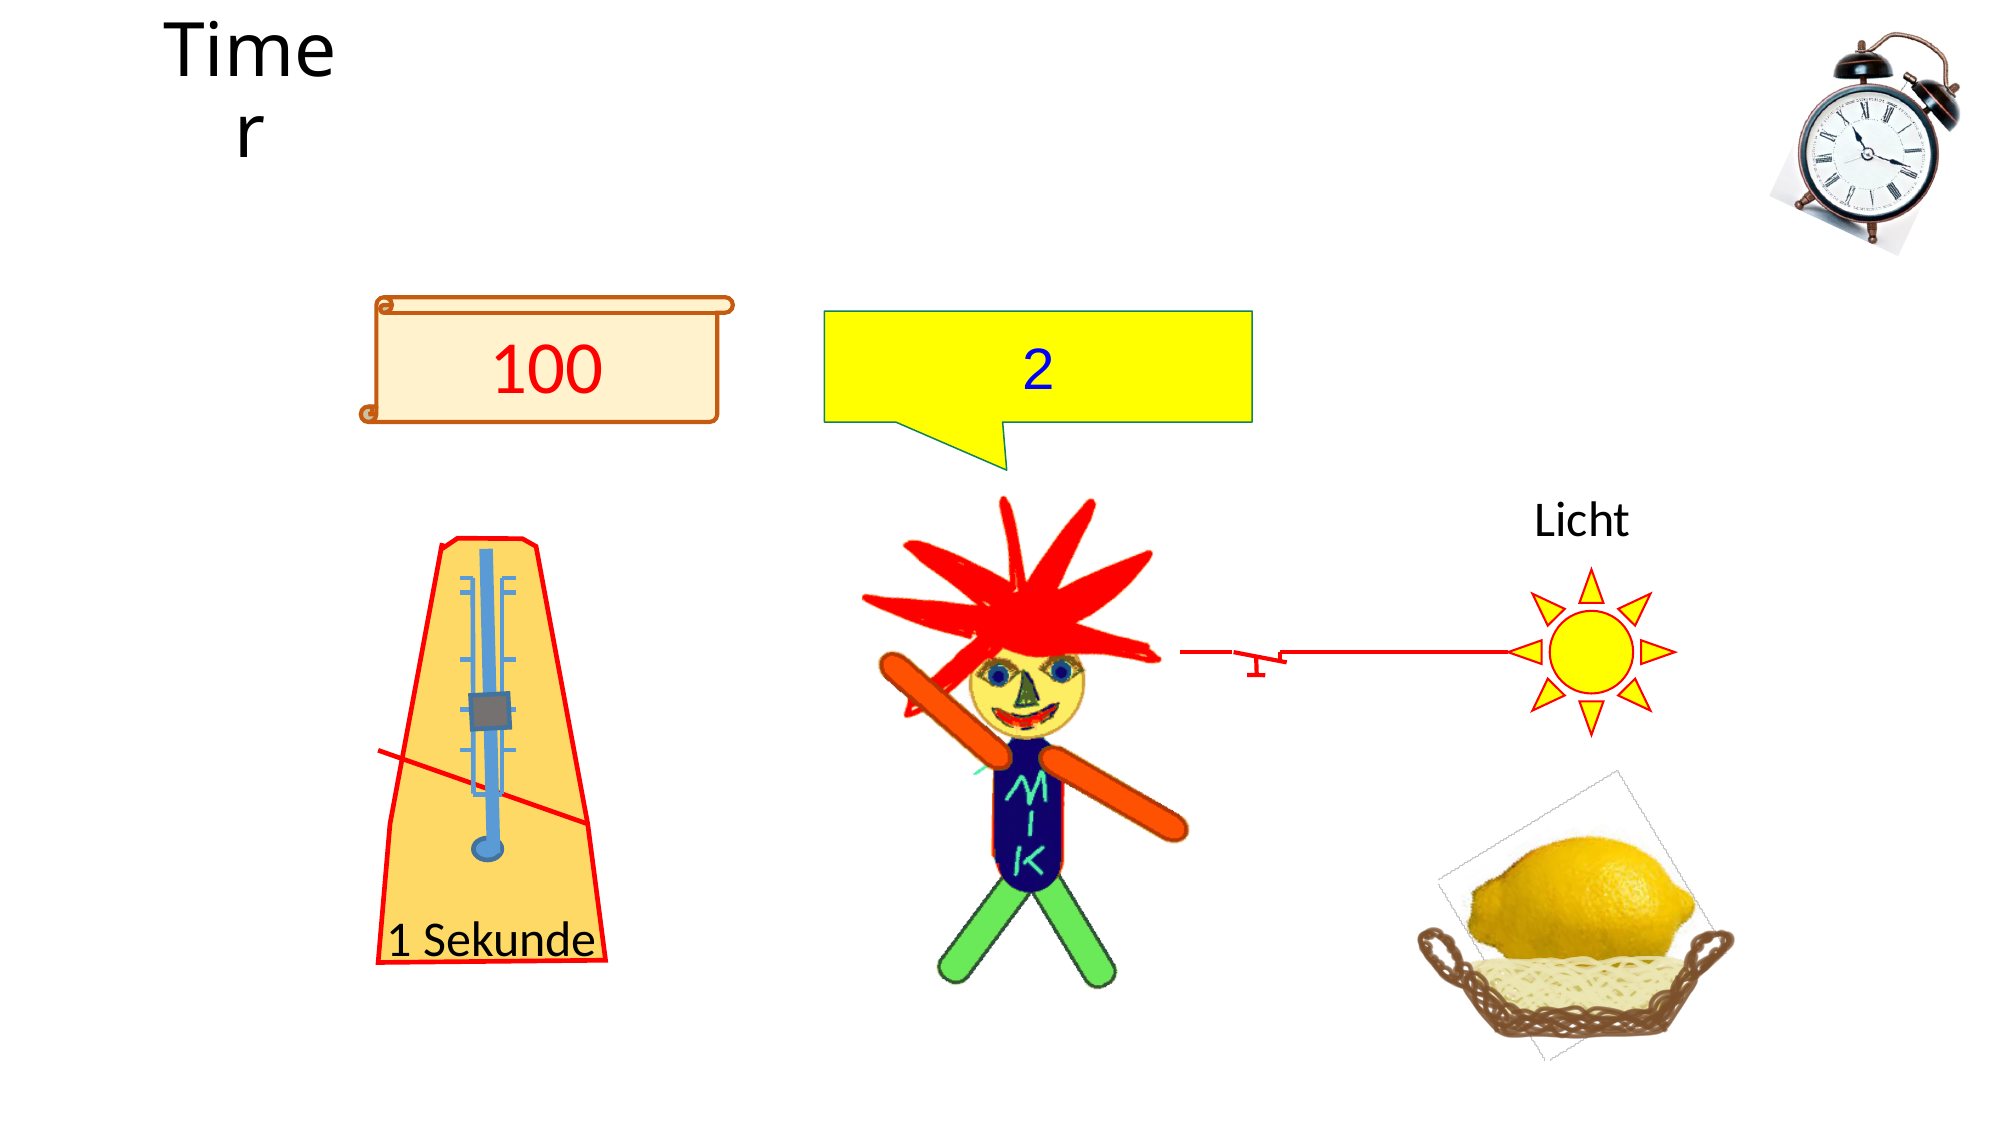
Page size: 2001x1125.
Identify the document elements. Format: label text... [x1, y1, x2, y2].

picture [840, 478, 1206, 1004]
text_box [226, 714, 761, 980]
text_box 2 [824, 311, 1253, 471]
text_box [1206, 569, 1675, 735]
picture [1382, 772, 1770, 1107]
picture [1769, 0, 1990, 257]
text_box 100 [359, 296, 734, 424]
title Timer [139, 108, 361, 182]
text_box [409, 537, 569, 714]
text_box Licht [1519, 478, 1646, 554]
